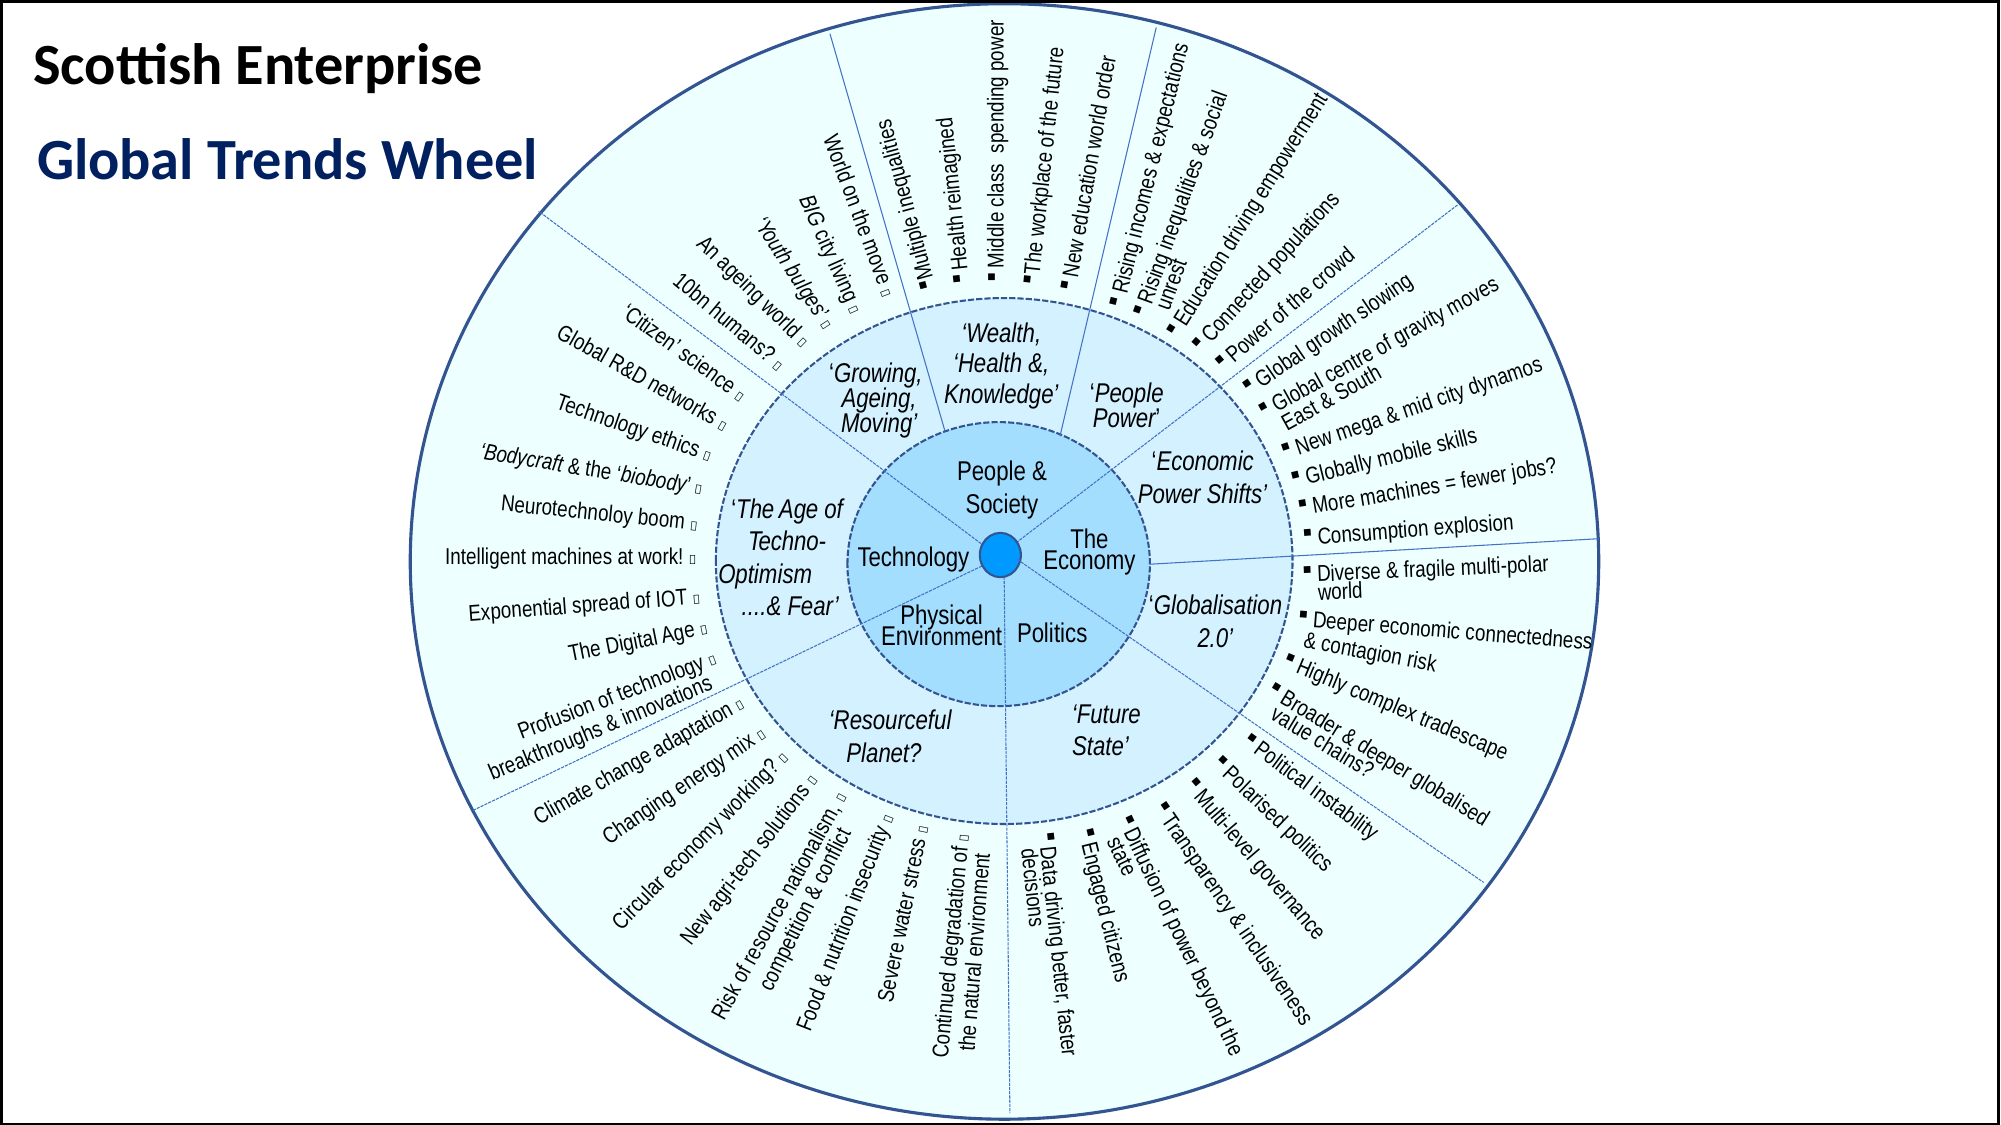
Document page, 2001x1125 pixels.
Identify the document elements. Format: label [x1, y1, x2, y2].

text_box [1016, 204, 1458, 543]
text_box [538, 211, 981, 544]
text_box [471, 560, 994, 812]
text_box [1017, 559, 1484, 883]
text_box [1149, 538, 1599, 565]
text_box [1003, 559, 1010, 1114]
text_box [829, 33, 945, 432]
text_box [0, 0, 2000, 1125]
text_box [1059, 27, 1157, 437]
